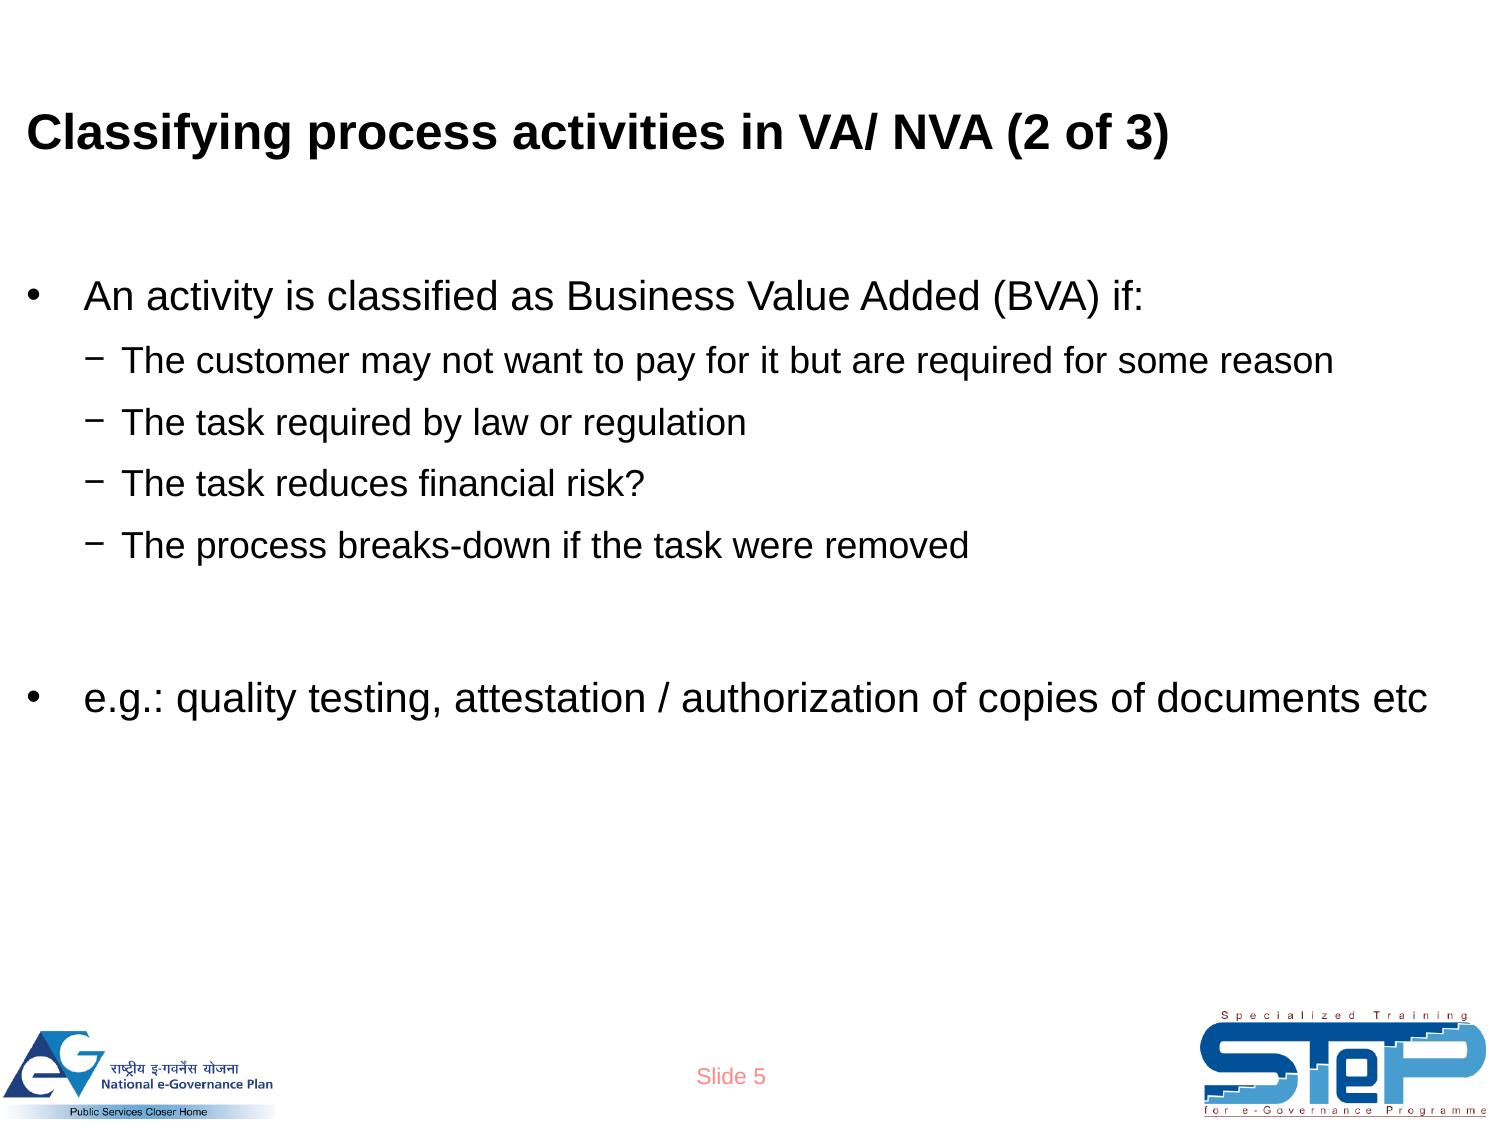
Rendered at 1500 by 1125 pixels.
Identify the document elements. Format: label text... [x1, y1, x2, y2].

title Classifying process activities in VA/ NVA (2 of 3) [26, 99, 1472, 224]
picture [2, 1031, 275, 1119]
list An activity is classified as Business Value Added (BVA) if: The customer may not want to pay for it but are required for some reason The task required by law or regulation The task reduces financial risk? The process breaks-down if the task were removed e.g.: quality testing, attestation / authorization of copies of documents etc [26, 258, 1474, 1075]
picture [1200, 1011, 1486, 1117]
